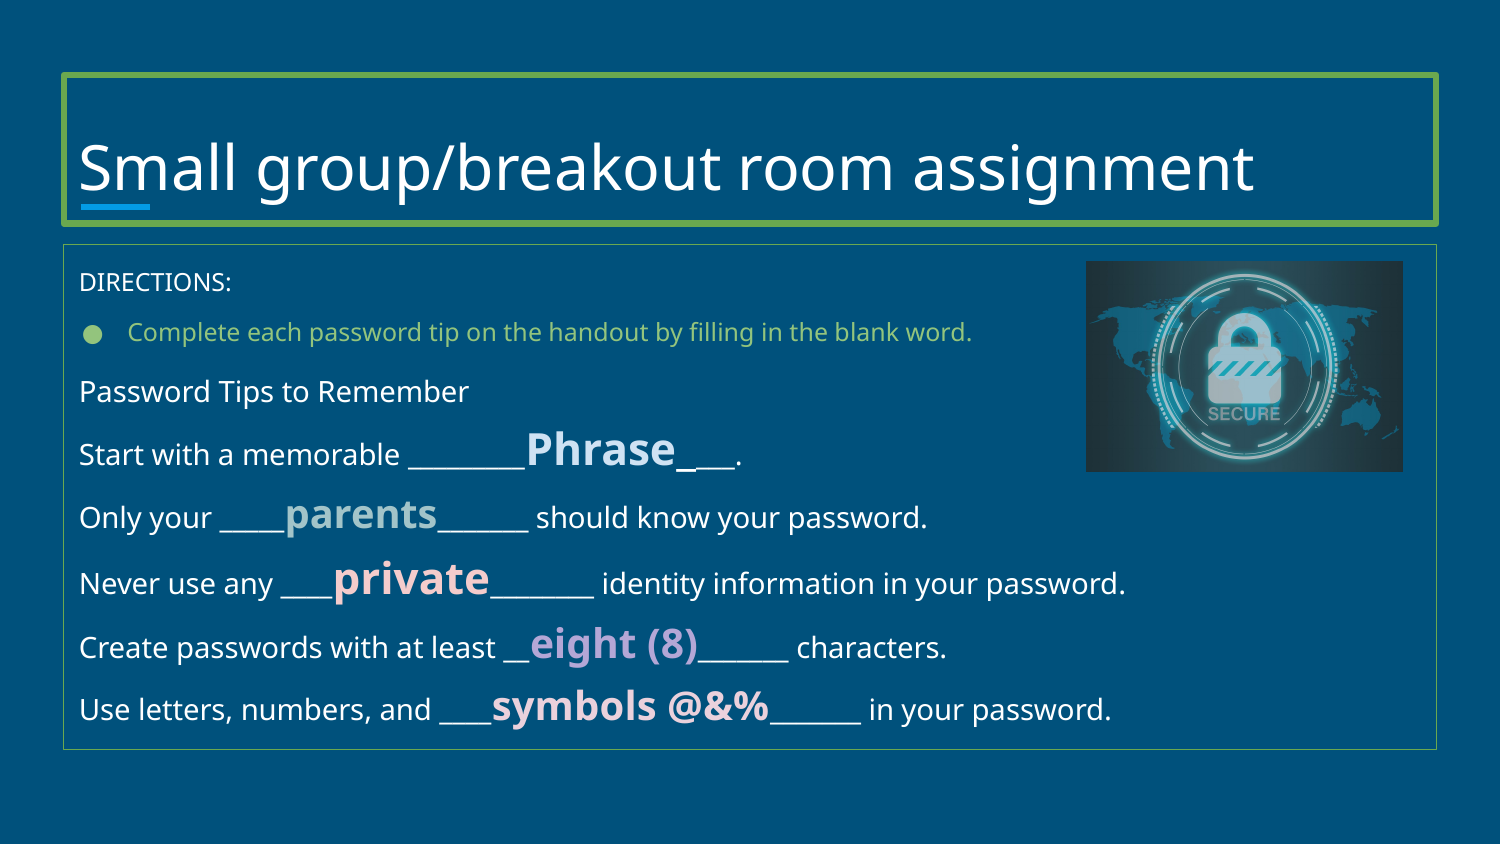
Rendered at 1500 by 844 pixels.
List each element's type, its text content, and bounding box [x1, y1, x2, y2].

picture [62, 73, 1438, 226]
title Small group/breakout room assignment [63, 75, 1437, 224]
picture [1087, 262, 1402, 471]
list DIRECTIONS: Complete each password tip on the handout by filling in the blank word. Password Tips to Remember Start with a memorable _________Phrase____. Only your _____parents_______ should know your password. Never use any ____private________ identity information in your password. Create passwords with at least __eight (8)_______ characters. Use letters, numbers, and ____symbols @&%_______ in your password. [63, 244, 1437, 750]
